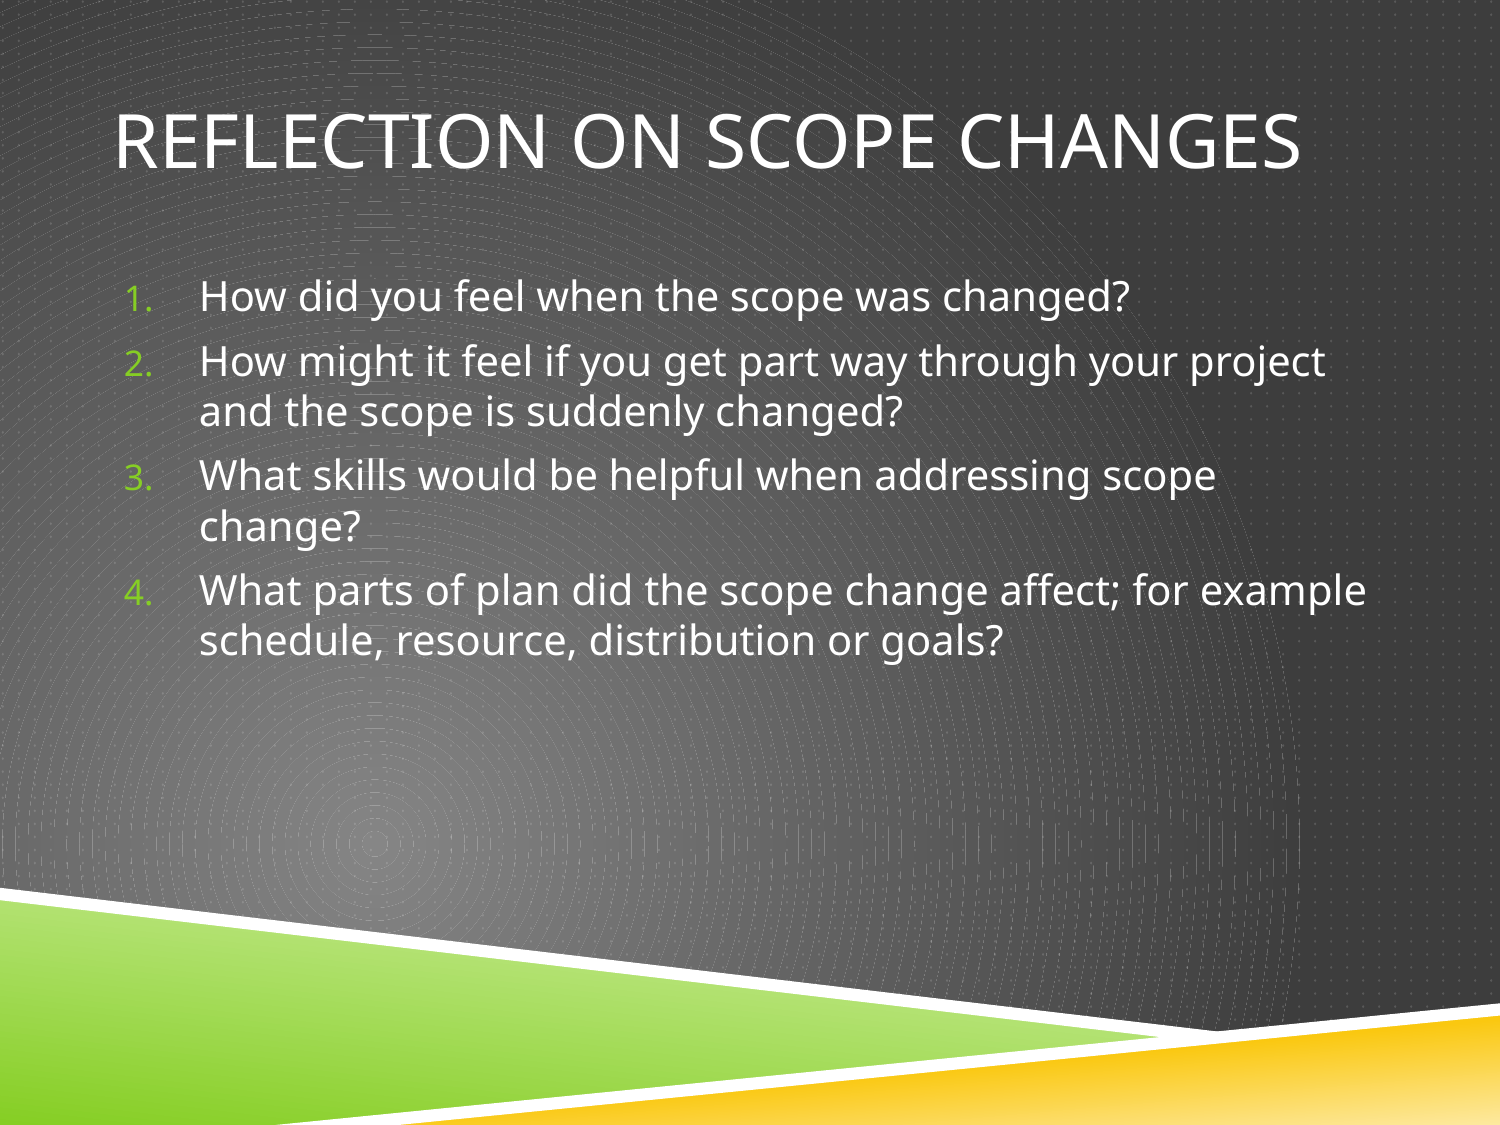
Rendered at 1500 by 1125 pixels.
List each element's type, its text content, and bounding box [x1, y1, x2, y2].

title REFLECTION on Scope Changes [112, 45, 1388, 233]
list How did you feel when the scope was changed? How might it feel if you get part way through your project and the scope is suddenly changed? What skills would be helpful when addressing scope change? What parts of plan did the scope change affect; for example schedule, resource, distribution or goals? [112, 262, 1388, 875]
